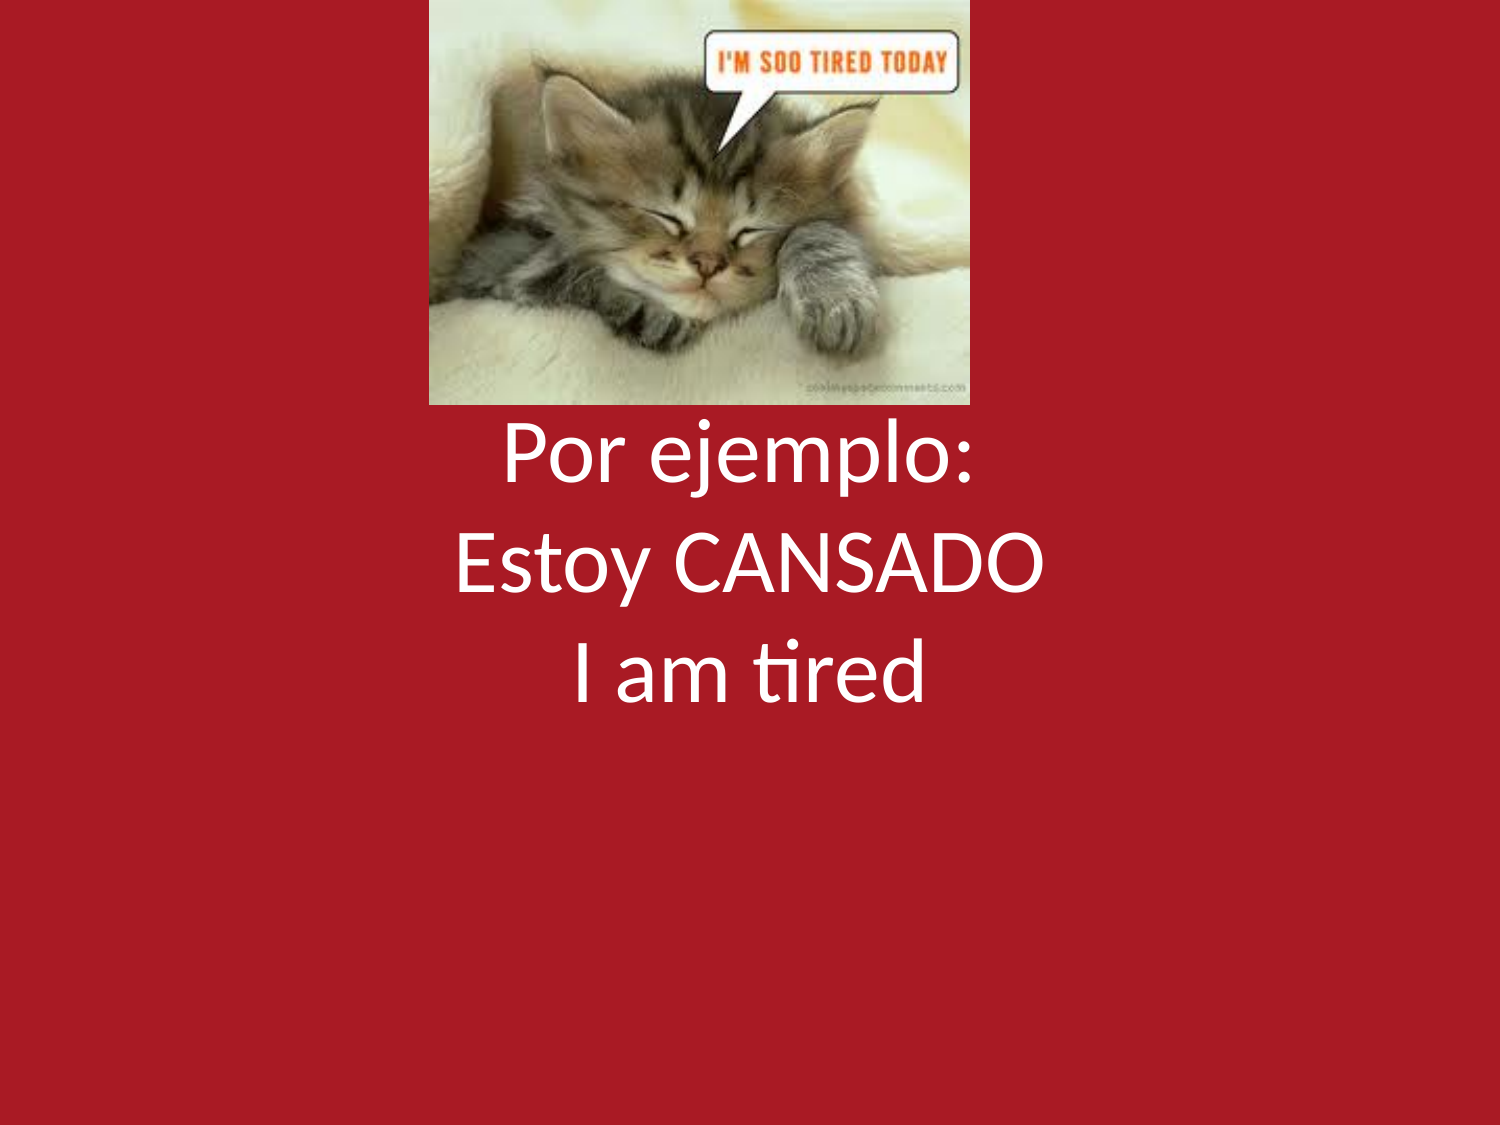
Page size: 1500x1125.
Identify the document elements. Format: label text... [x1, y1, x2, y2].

picture [429, 0, 970, 405]
title Por ejemplo: Estoy CANSADO I am tired [75, 45, 1425, 1068]
